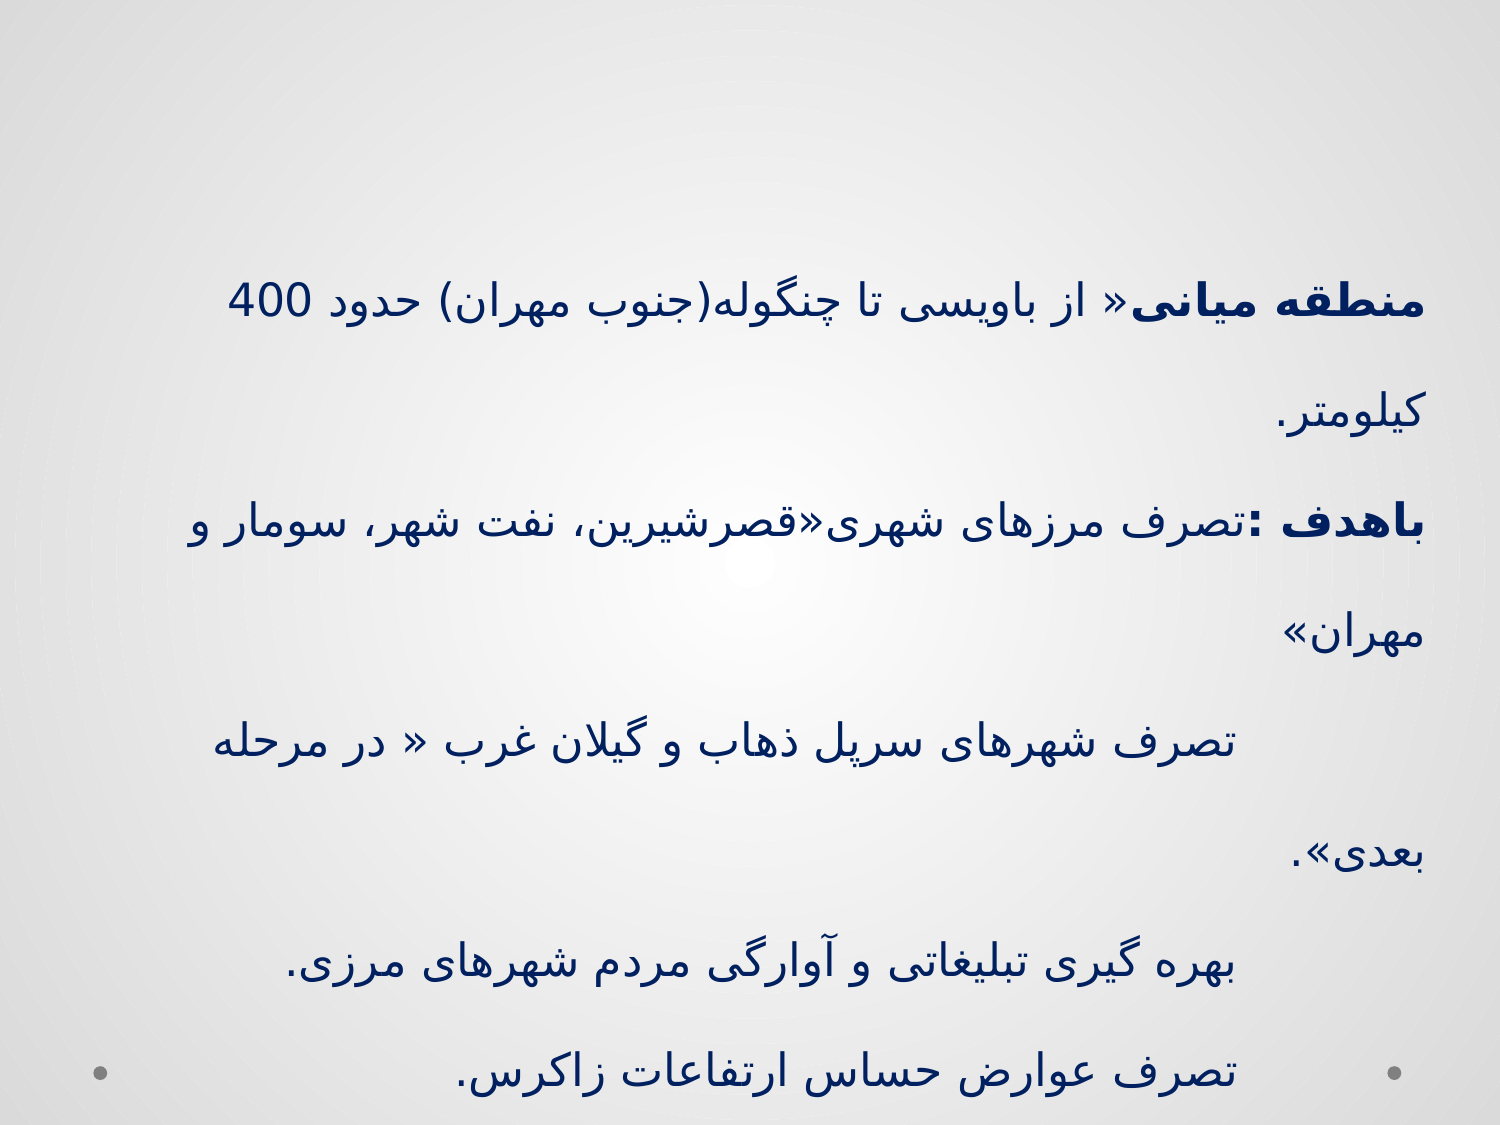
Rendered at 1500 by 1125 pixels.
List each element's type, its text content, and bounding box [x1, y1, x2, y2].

text_box منطقه میانی« از باویسی تا چنگوله(جنوب مهران) حدود 400 کیلومتر. باهدف :تصرف مرزهای شهری«قصرشیرین، نفت شهر، سومار و مهران» تصرف شهرهای سرپل ذهاب و گیلان غرب « در مرحله بعدی». بهره گیری تبلیغاتی و آوارگی مردم شهرهای مرزی. تصرف عوارض حساس ارتفاعات زاکرس. - با بکار گیری لشکرهای پیاده کوهستانی، زرهی و تیپ های مستقل احتیاط و گارد مرزی- [83, 208, 1442, 1125]
